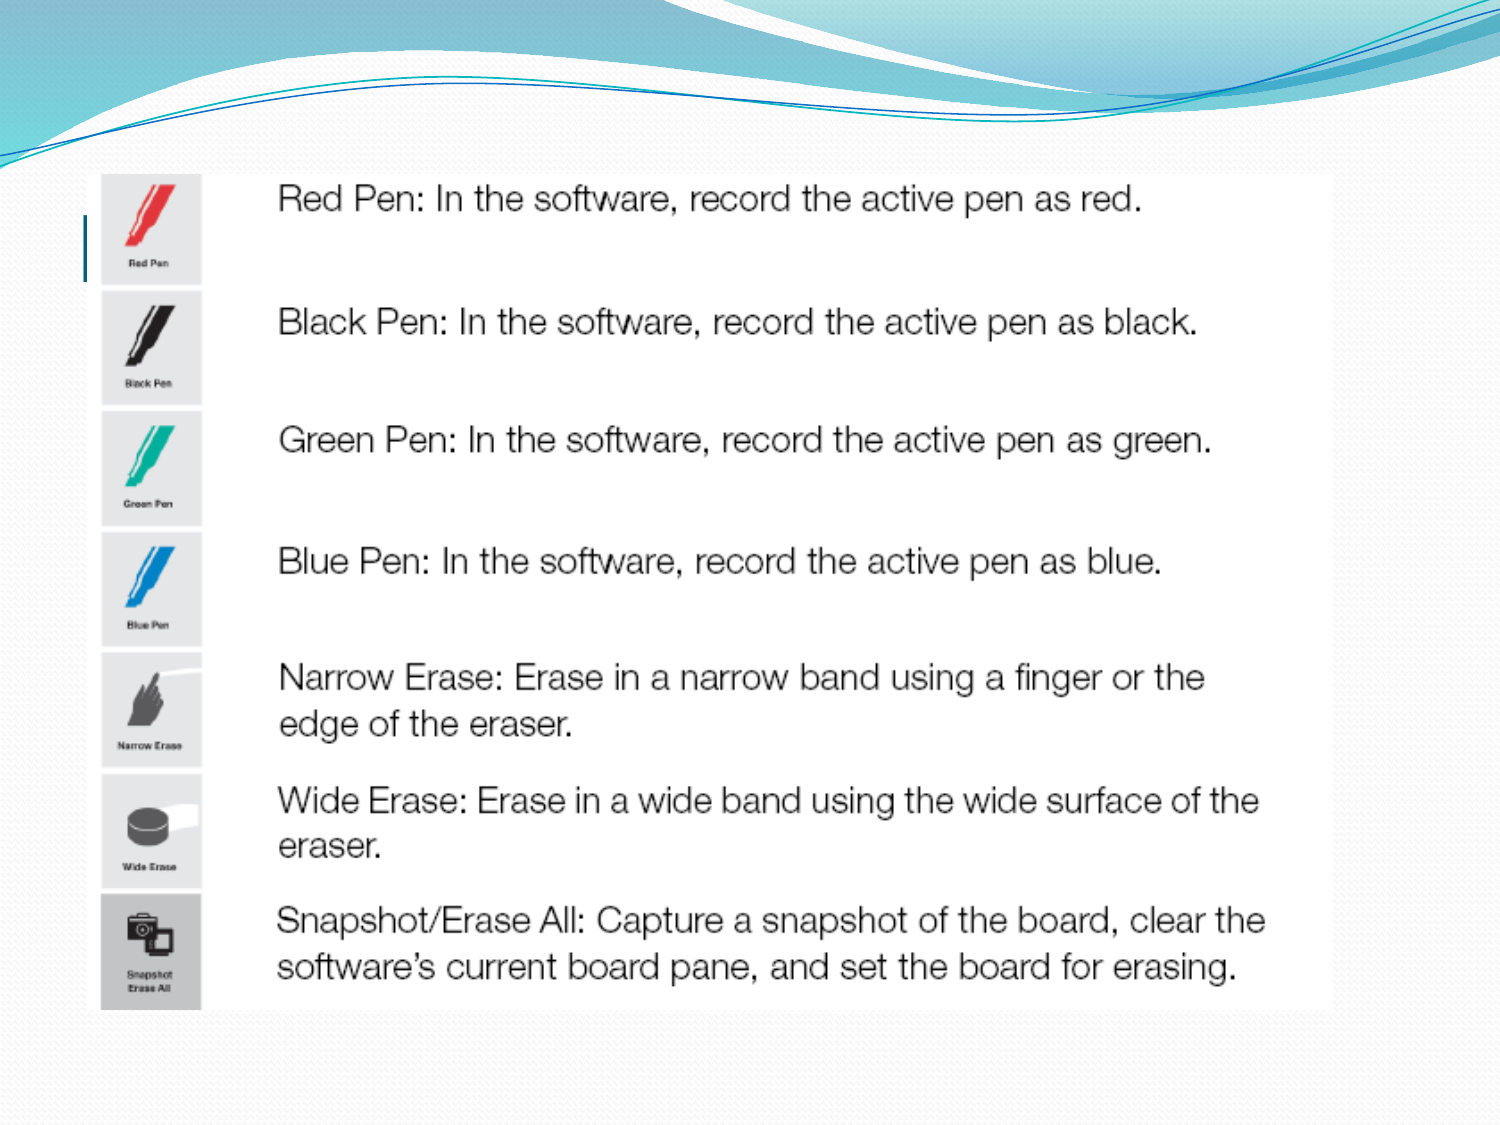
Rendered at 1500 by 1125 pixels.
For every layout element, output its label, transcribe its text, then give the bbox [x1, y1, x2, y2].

title More Tools Continued… [75, 115, 1425, 303]
picture [87, 174, 1333, 1011]
